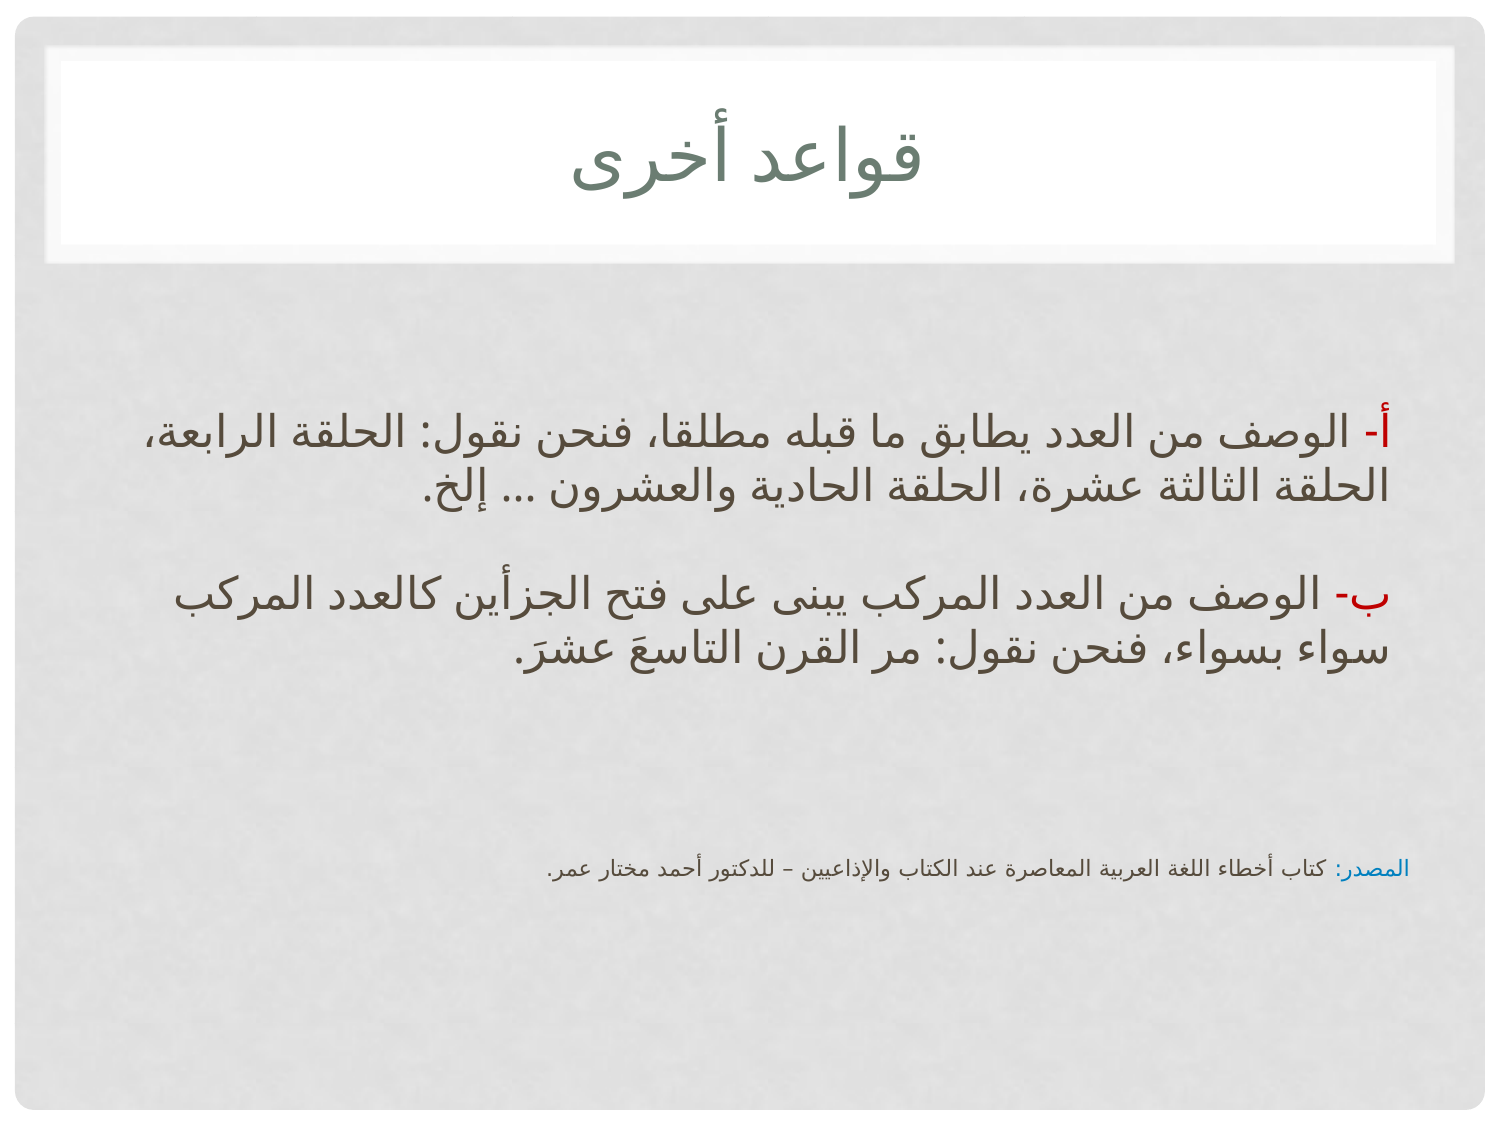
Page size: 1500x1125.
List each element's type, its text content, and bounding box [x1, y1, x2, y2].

list أ- الوصف من العدد يطابق ما قبله مطلقا، فنحن نقول: الحلقة الرابعة، الحلقة الثالثة عشرة، الحلقة الحادية والعشرون ... إلخ. ب- الوصف من العدد المركب يبنى على فتح الجزأين كالعدد المركب سواء بسواء، فنحن نقول: مر القرن التاسعَ عشرَ. المصدر: كتاب أخطاء اللغة العربية المعاصرة عند الكتاب والإذاعيين – للدكتور أحمد مختار عمر. [75, 287, 1425, 1005]
title قواعد أخرى [69, 66, 1425, 238]
